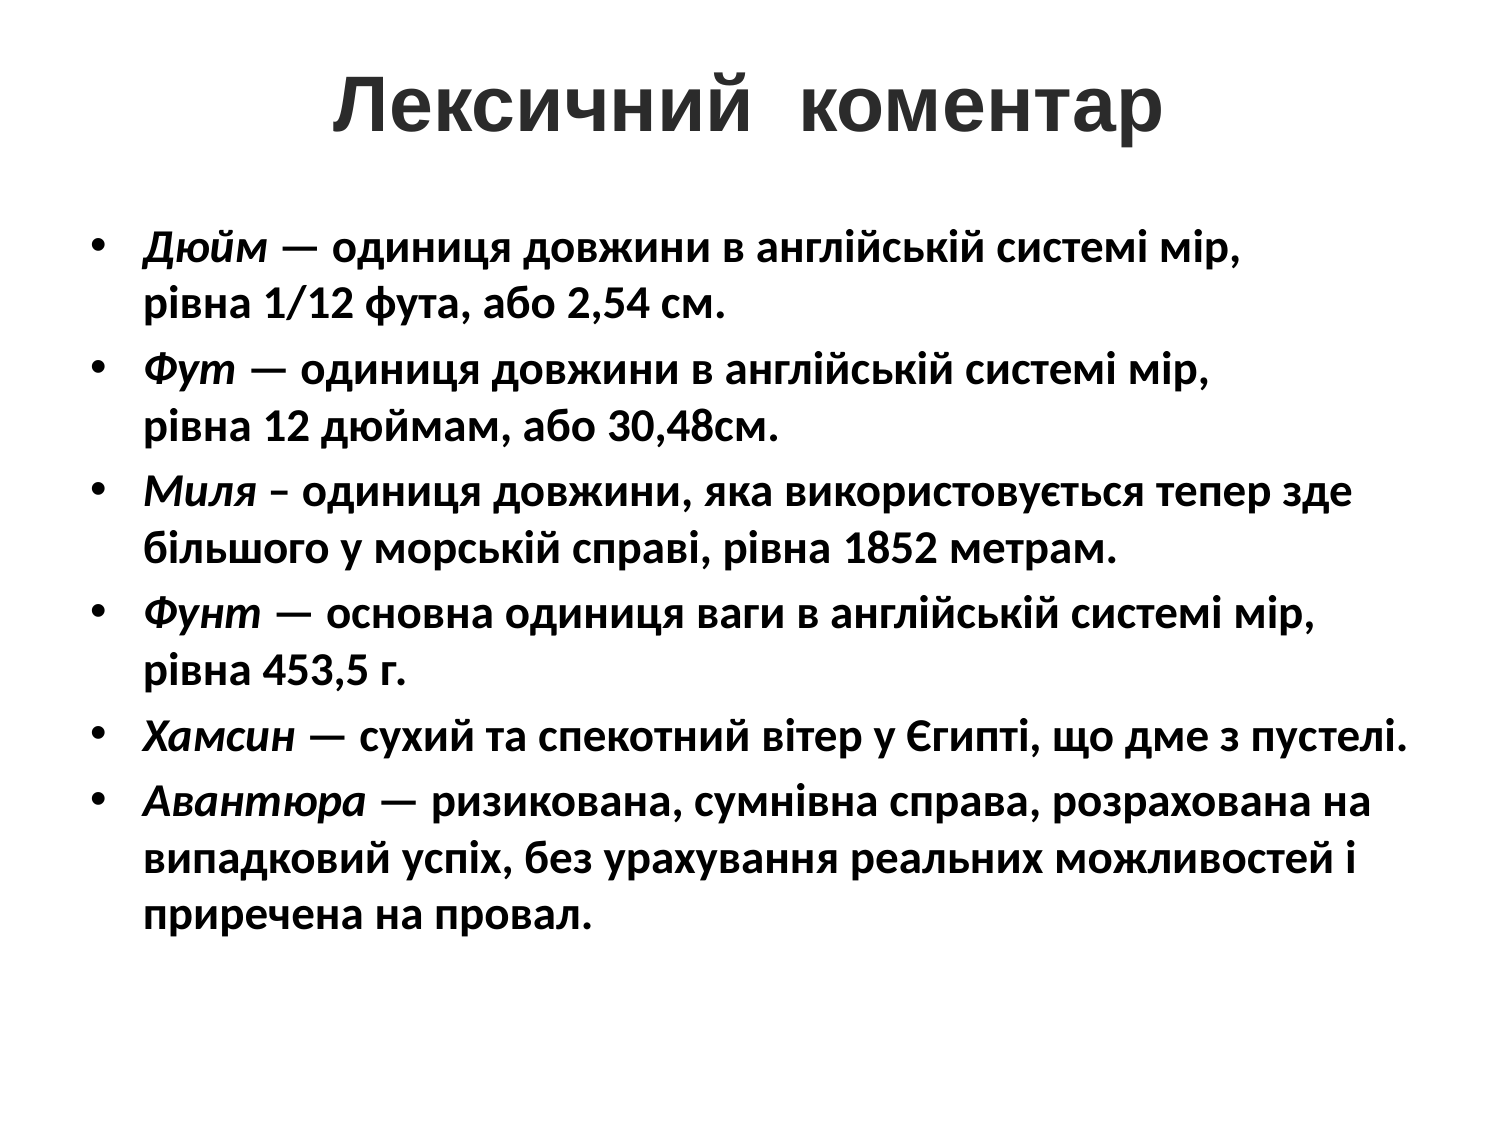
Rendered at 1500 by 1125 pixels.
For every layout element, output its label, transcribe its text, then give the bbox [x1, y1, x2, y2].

list Дюйм — одиниця довжини в англійській системі мір, рівна 1/12 фута, або 2,54 см. Фут — одиниця довжини в англійській системі мір, рівна 12 дюймам, або 30,48см. Миля – одиниця довжини, яка використовується тепер зде­більшого у морській справі, рівна 1852 метрам. Фунт — основна одиниця ваги в англійській системі мір, рівна 453,5 г. Хамсин — сухий та спекотний вітер у Єгипті, що дме з пус­телі. Авантюра — ризикована, сумнівна справа, розрахована на випадковий успіх, без урахування реальних можливостей і при­речена на провал. [75, 208, 1425, 1005]
title Лексичний коментар [75, 45, 1425, 208]
